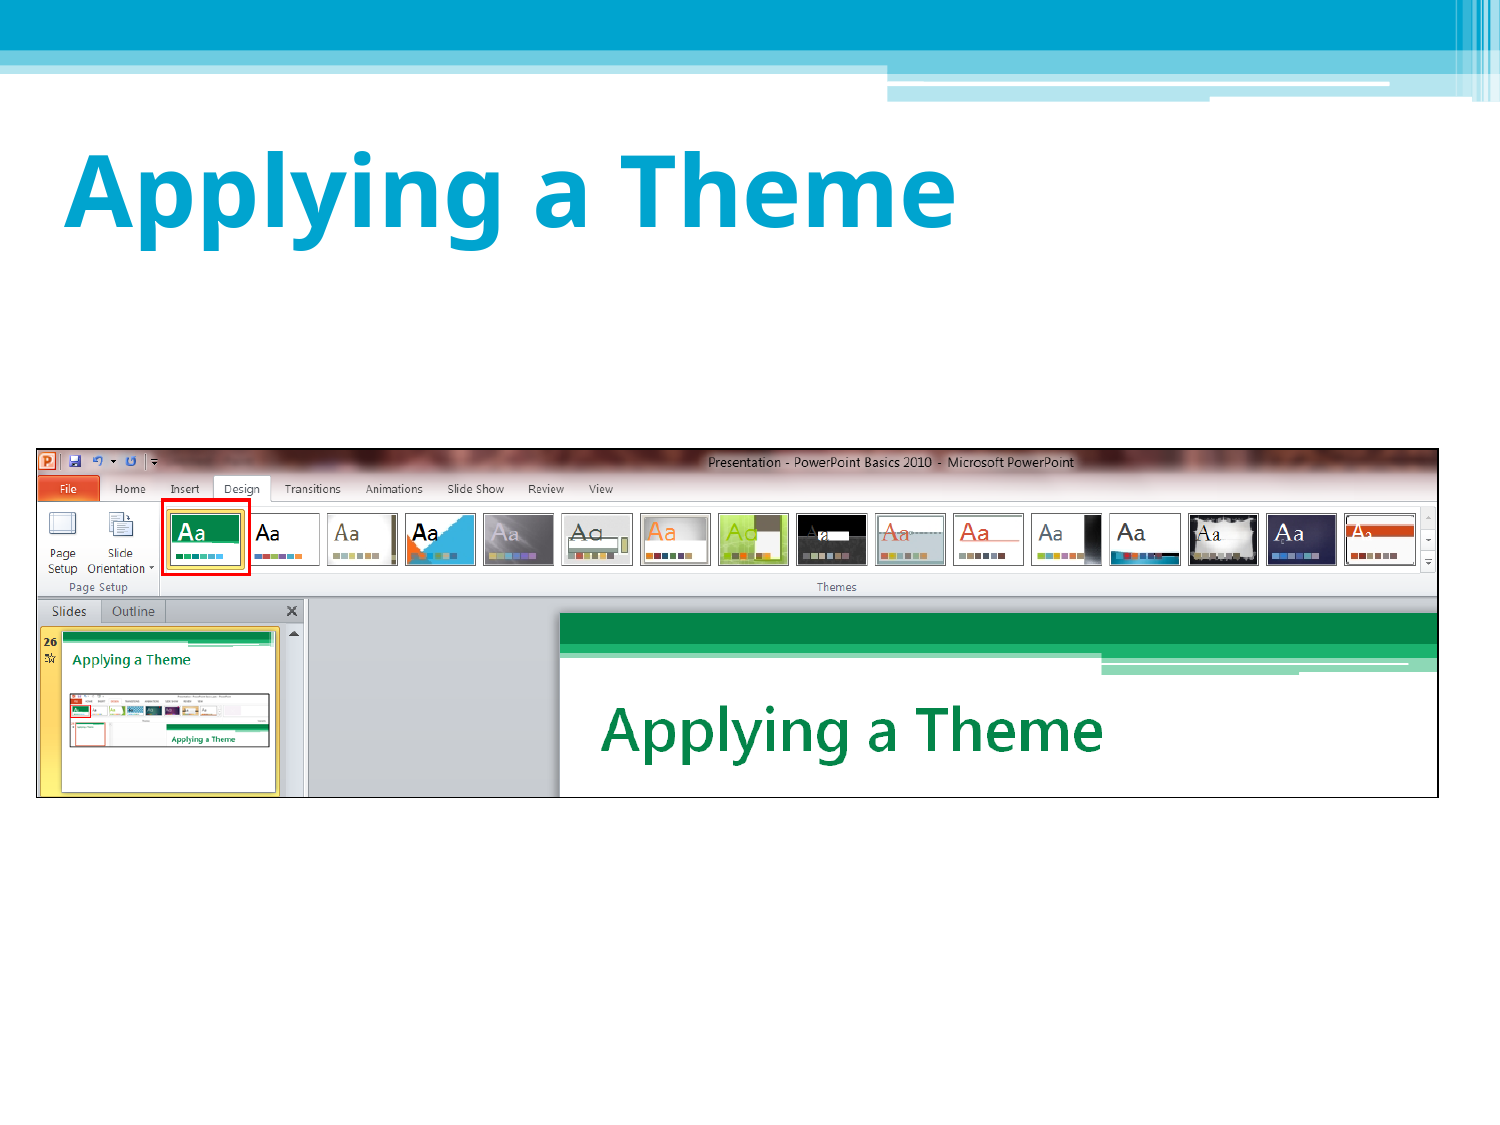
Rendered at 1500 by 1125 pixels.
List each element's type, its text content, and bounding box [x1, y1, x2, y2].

picture [37, 449, 1438, 797]
title Applying a Theme [50, 99, 1400, 275]
